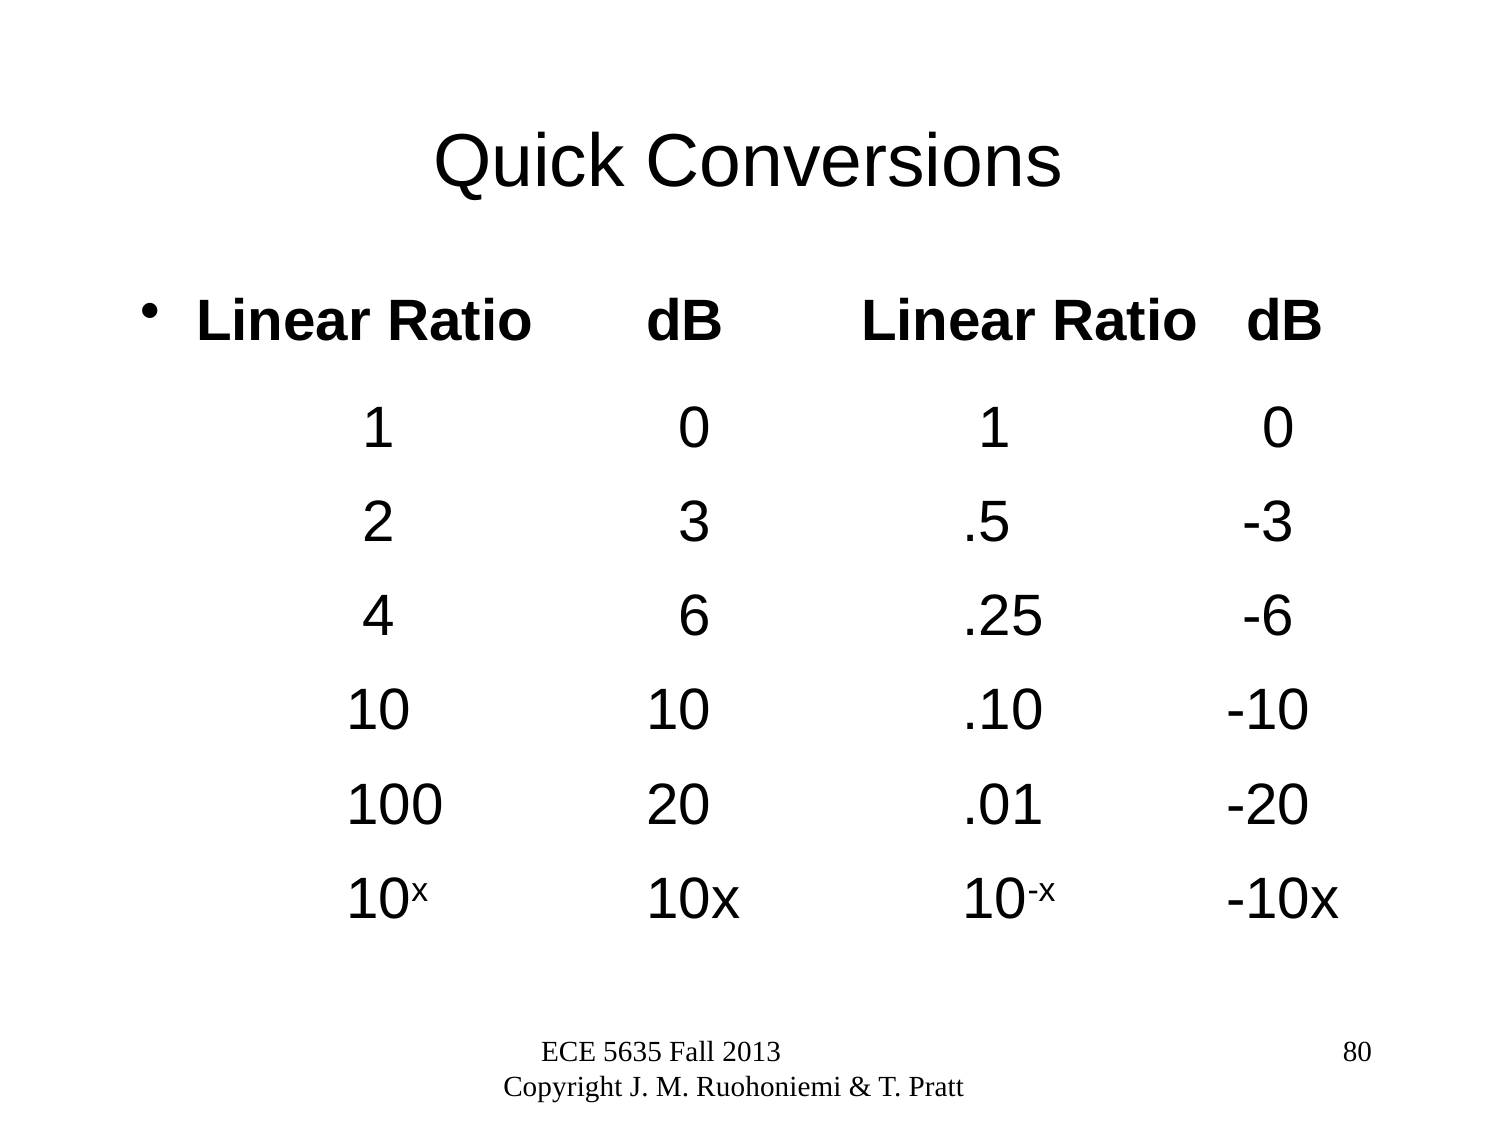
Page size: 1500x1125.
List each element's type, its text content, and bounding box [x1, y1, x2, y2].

slide_number 80 [1074, 1024, 1388, 1101]
title Quick Conversions [112, 62, 1426, 251]
list Linear Ratio dB Linear Ratio dB 1 0 1 0 2 3 .5 -3 4 6 .25 -6 10 10 .10 -10 100 20 .01 -20 10x 10x 10-x -10x [124, 274, 1401, 951]
footer ECE 5635 Fall 2013 Copyright J. M. Ruohoniemi & T. Pratt [487, 1024, 988, 1101]
text_box [900, 299, 1475, 375]
